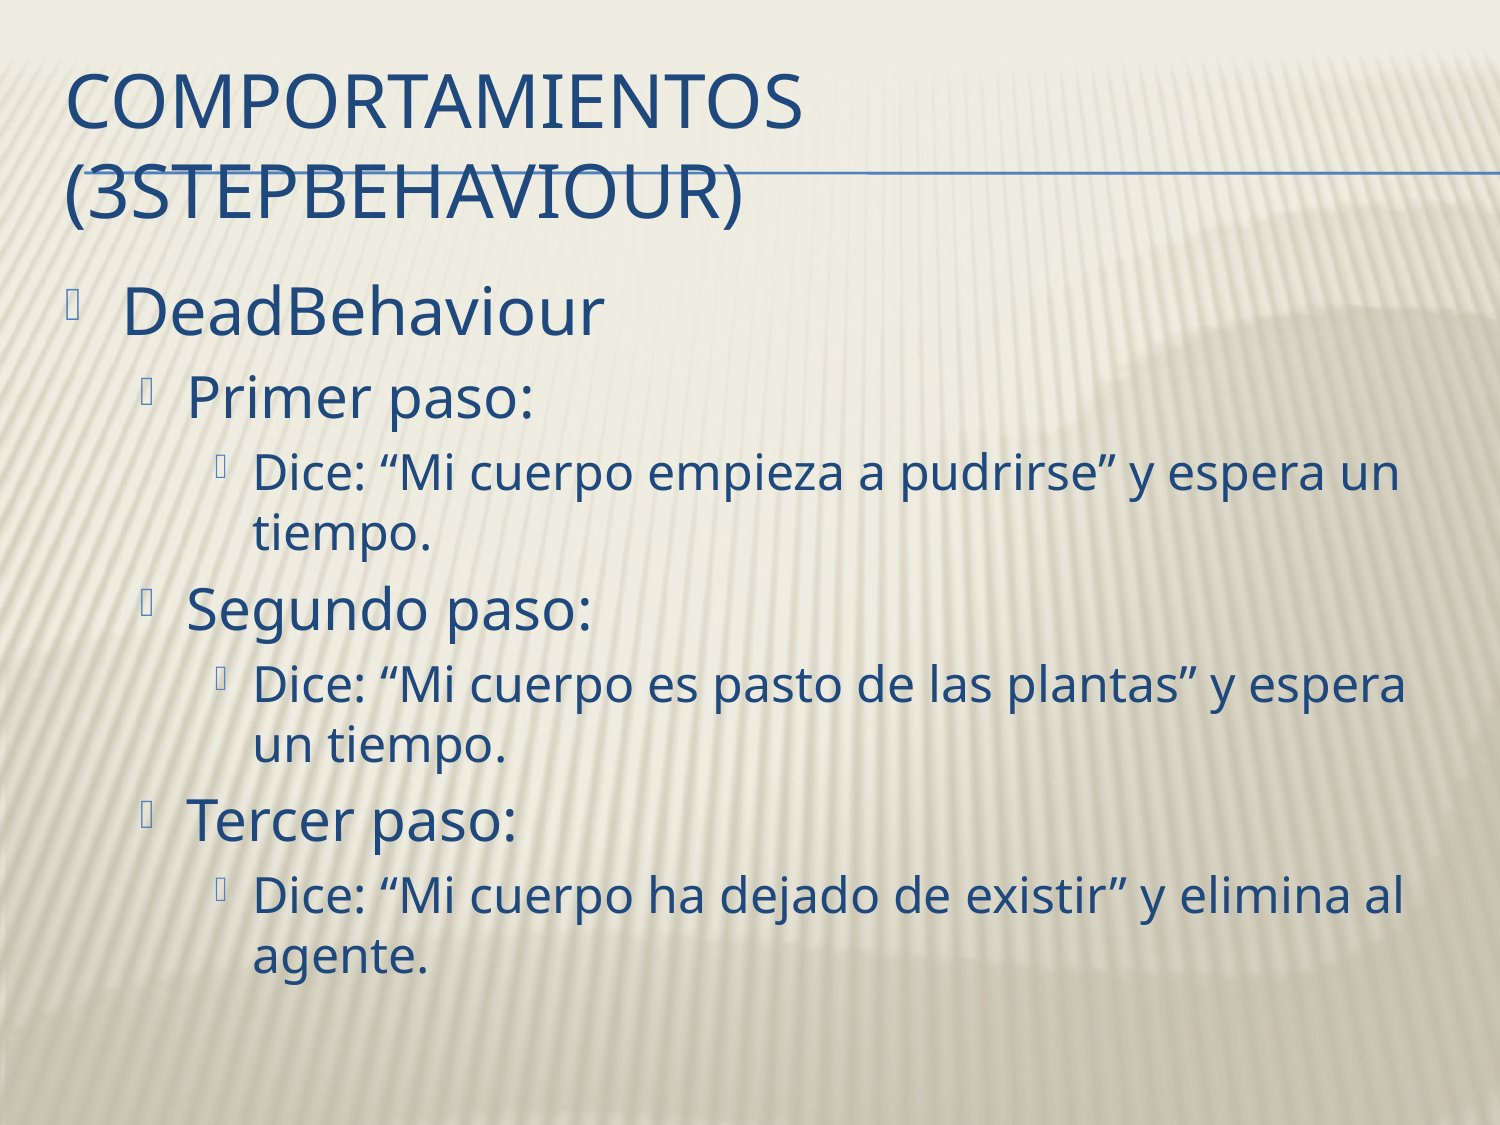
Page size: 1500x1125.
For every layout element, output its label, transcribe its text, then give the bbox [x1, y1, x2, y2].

list DeadBehaviour Primer paso: Dice: “Mi cuerpo empieza a pudrirse” y espera un tiempo. Segundo paso: Dice: “Mi cuerpo es pasto de las plantas” y espera un tiempo. Tercer paso: Dice: “Mi cuerpo ha dejado de existir” y elimina al agente. [50, 254, 1475, 998]
title Comportamientos (3StepBehaviour) [50, 75, 1475, 213]
